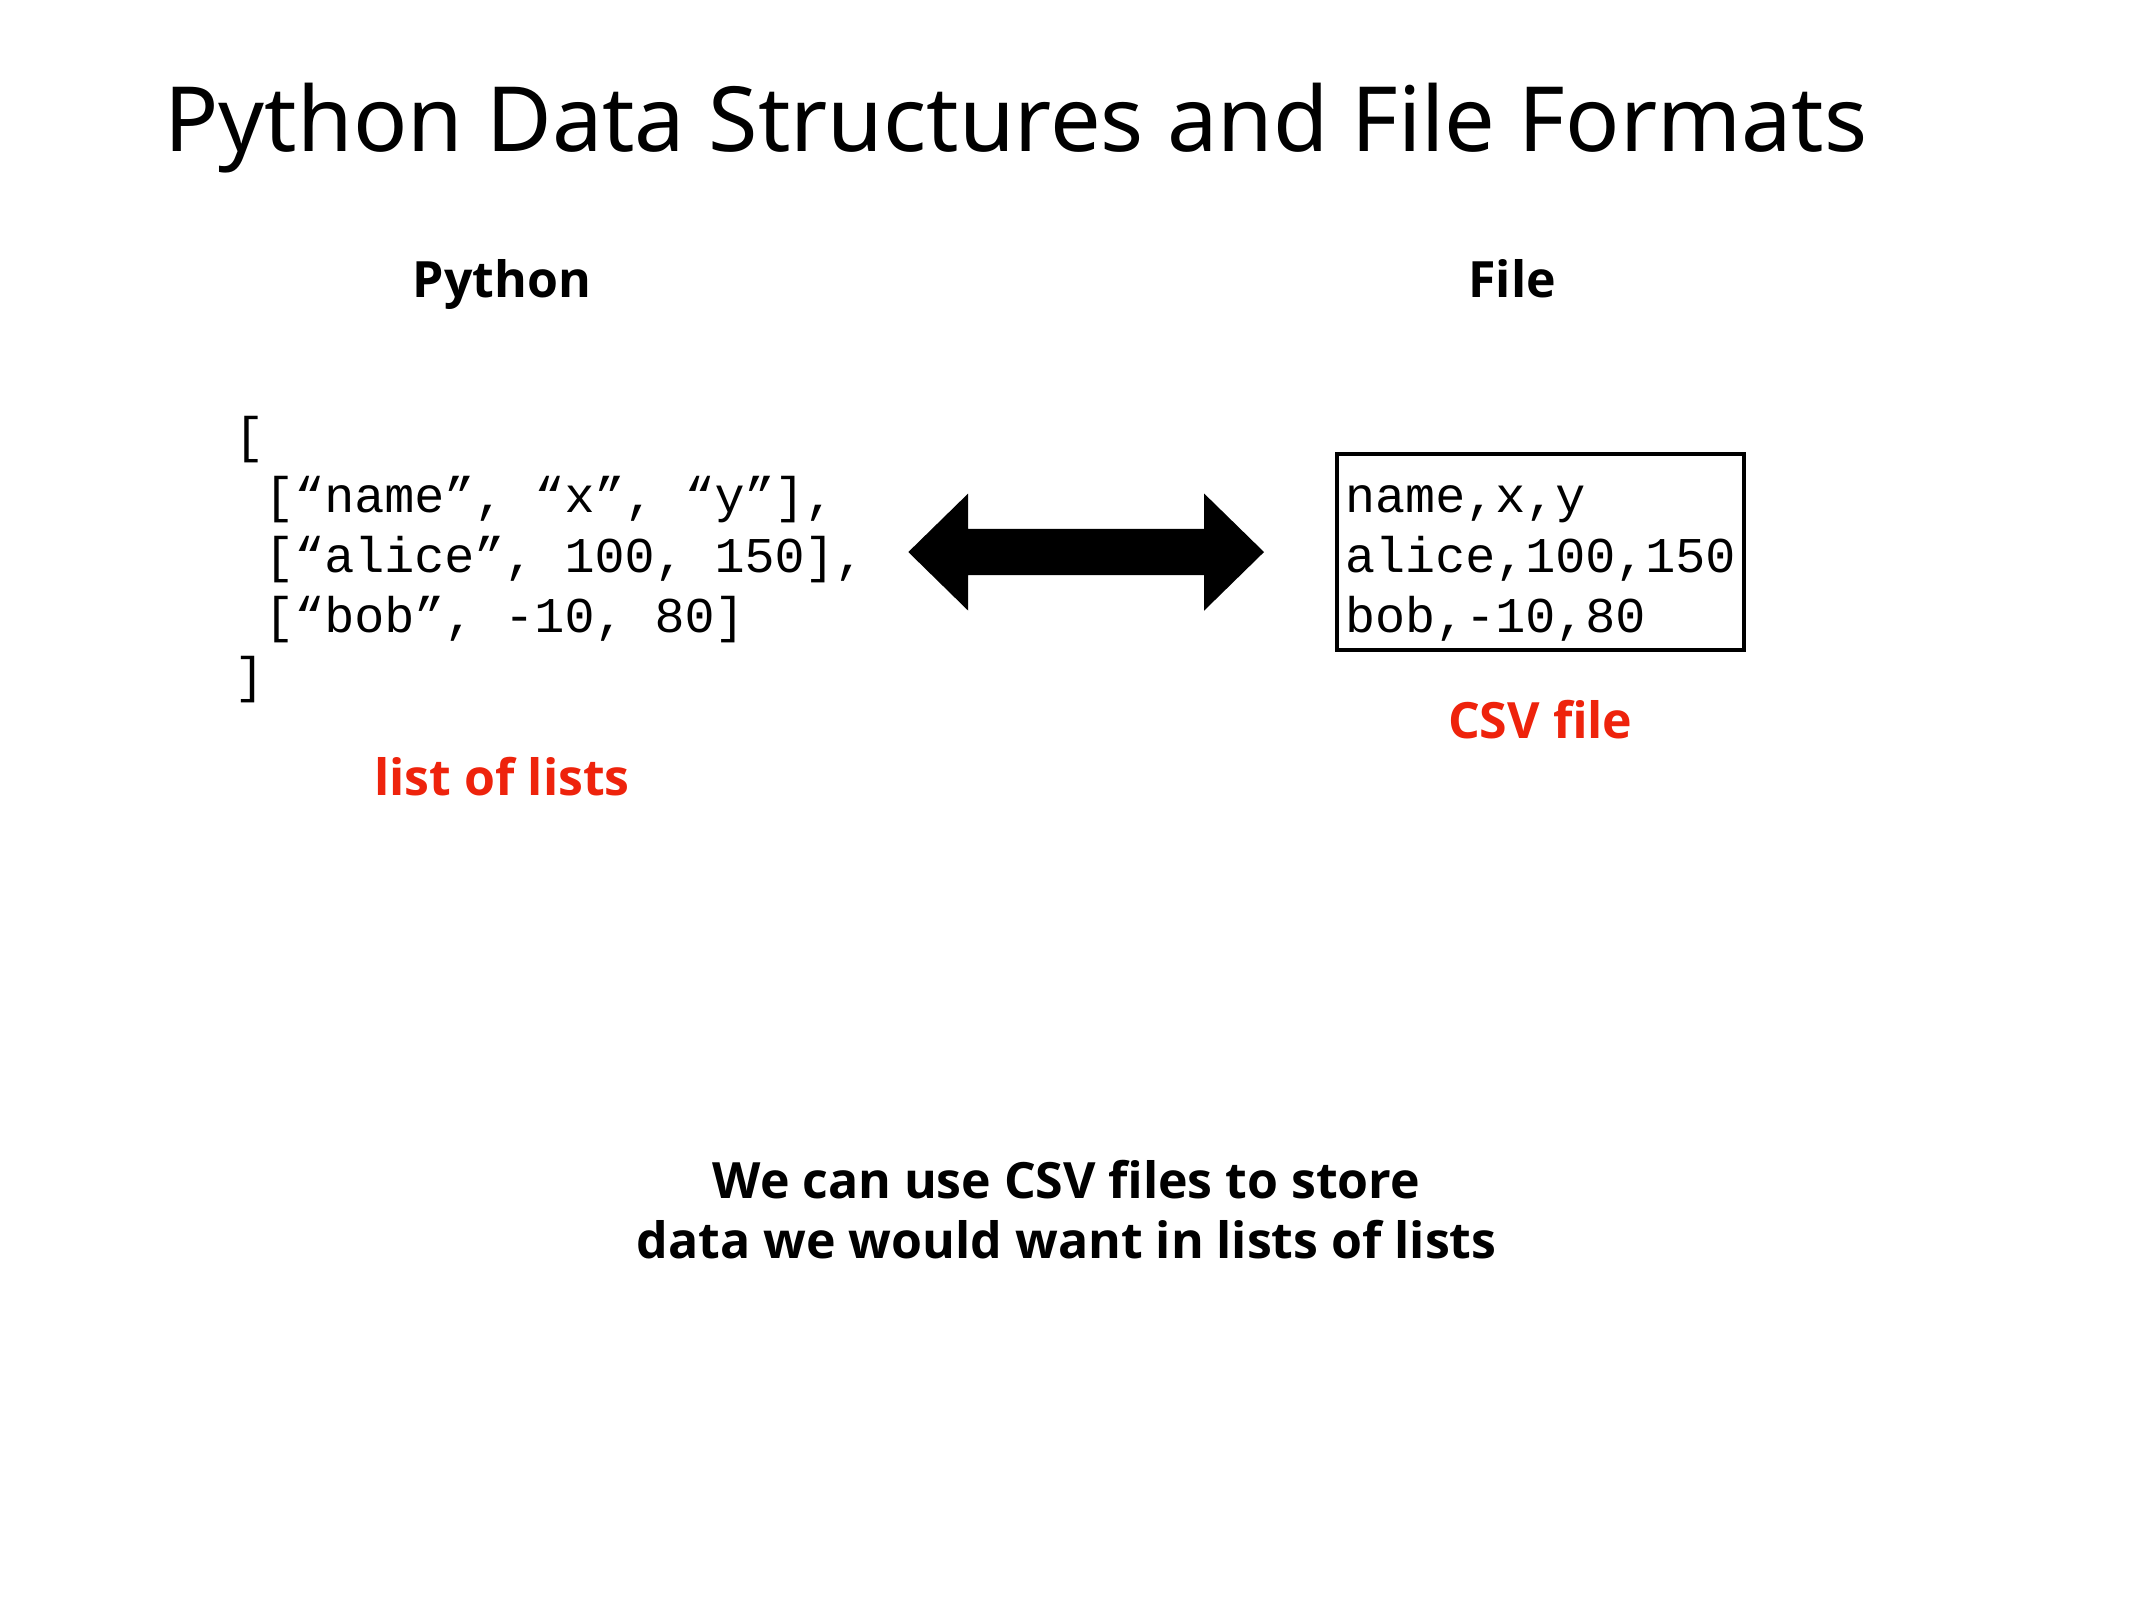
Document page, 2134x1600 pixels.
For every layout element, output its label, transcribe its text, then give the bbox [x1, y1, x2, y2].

text_box [ [“name”, “x”, “y”], [“alice”, 100, 150], [“bob”, -10, 80] ] [226, 393, 873, 711]
text_box File [1460, 238, 1565, 316]
title Python Data Structures and File Formats [155, 41, 1978, 191]
text_box Python [404, 238, 600, 316]
text_box We can use CSV files to store data we would want in lists of lists [628, 1140, 1506, 1277]
text_box list of lists [366, 736, 638, 814]
text_box [908, 493, 1265, 611]
text_box CSV file [1439, 680, 1641, 758]
text_box name,x,y alice,100,150 bob,-10,80 [1336, 453, 1744, 651]
